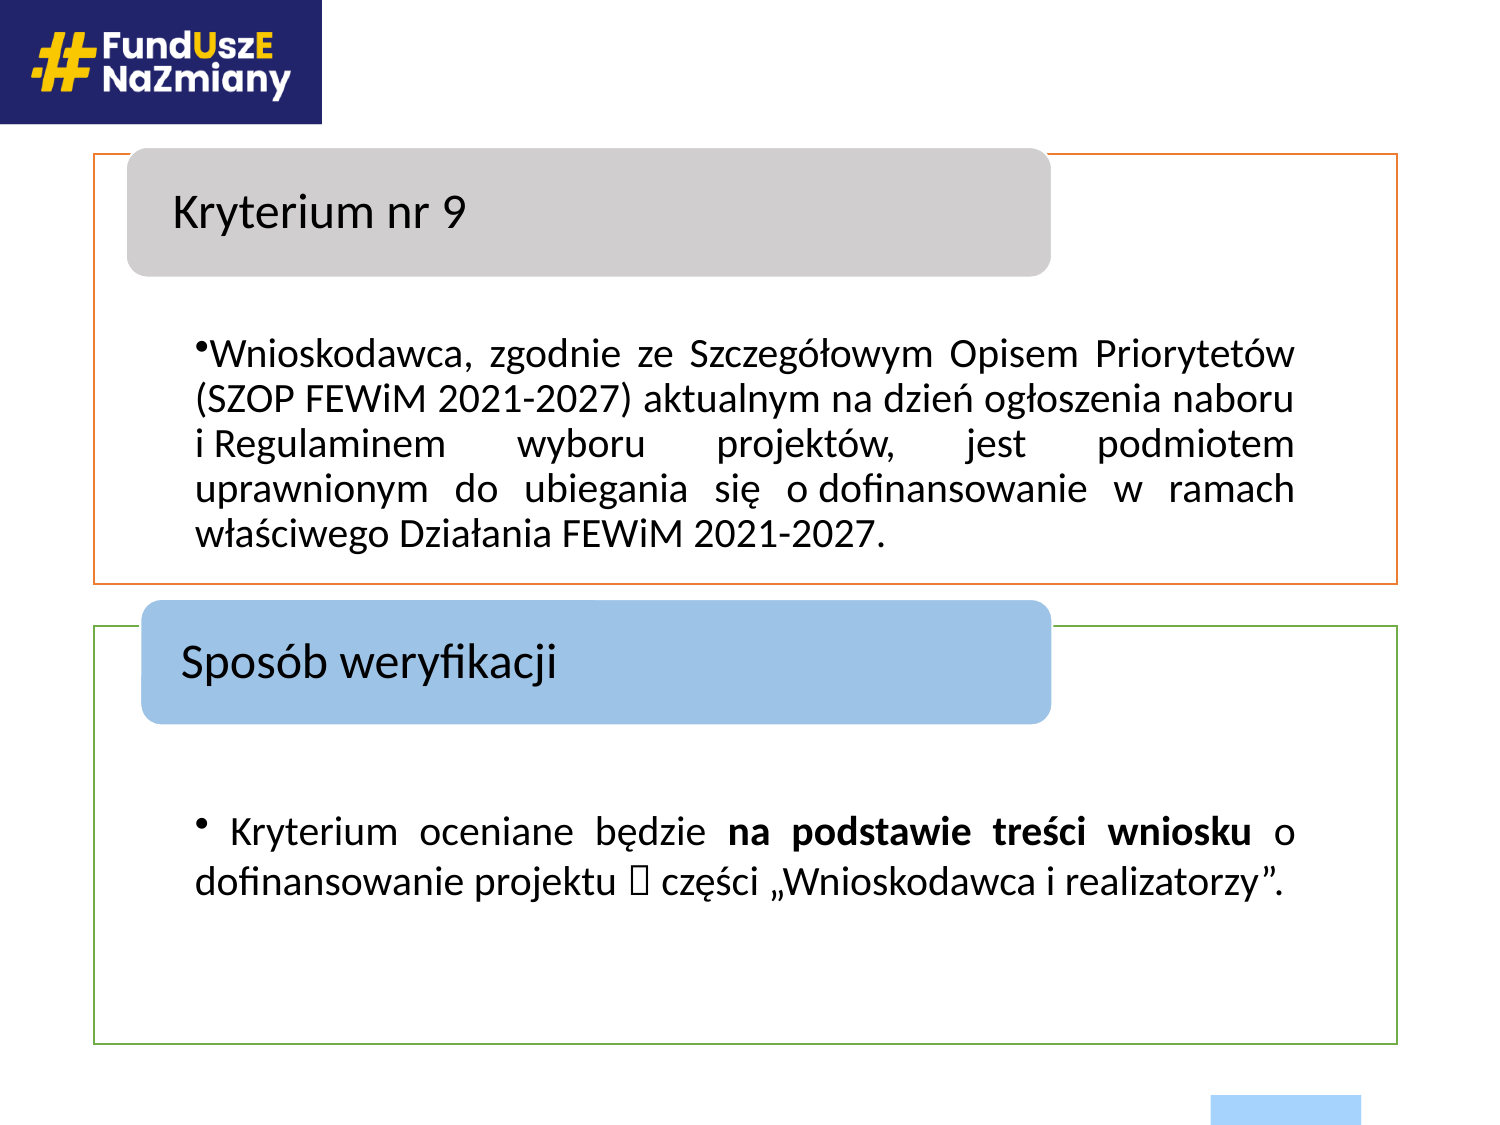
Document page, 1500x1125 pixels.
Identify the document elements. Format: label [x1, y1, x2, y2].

list [93, 147, 1397, 1048]
picture [0, 0, 1500, 1125]
